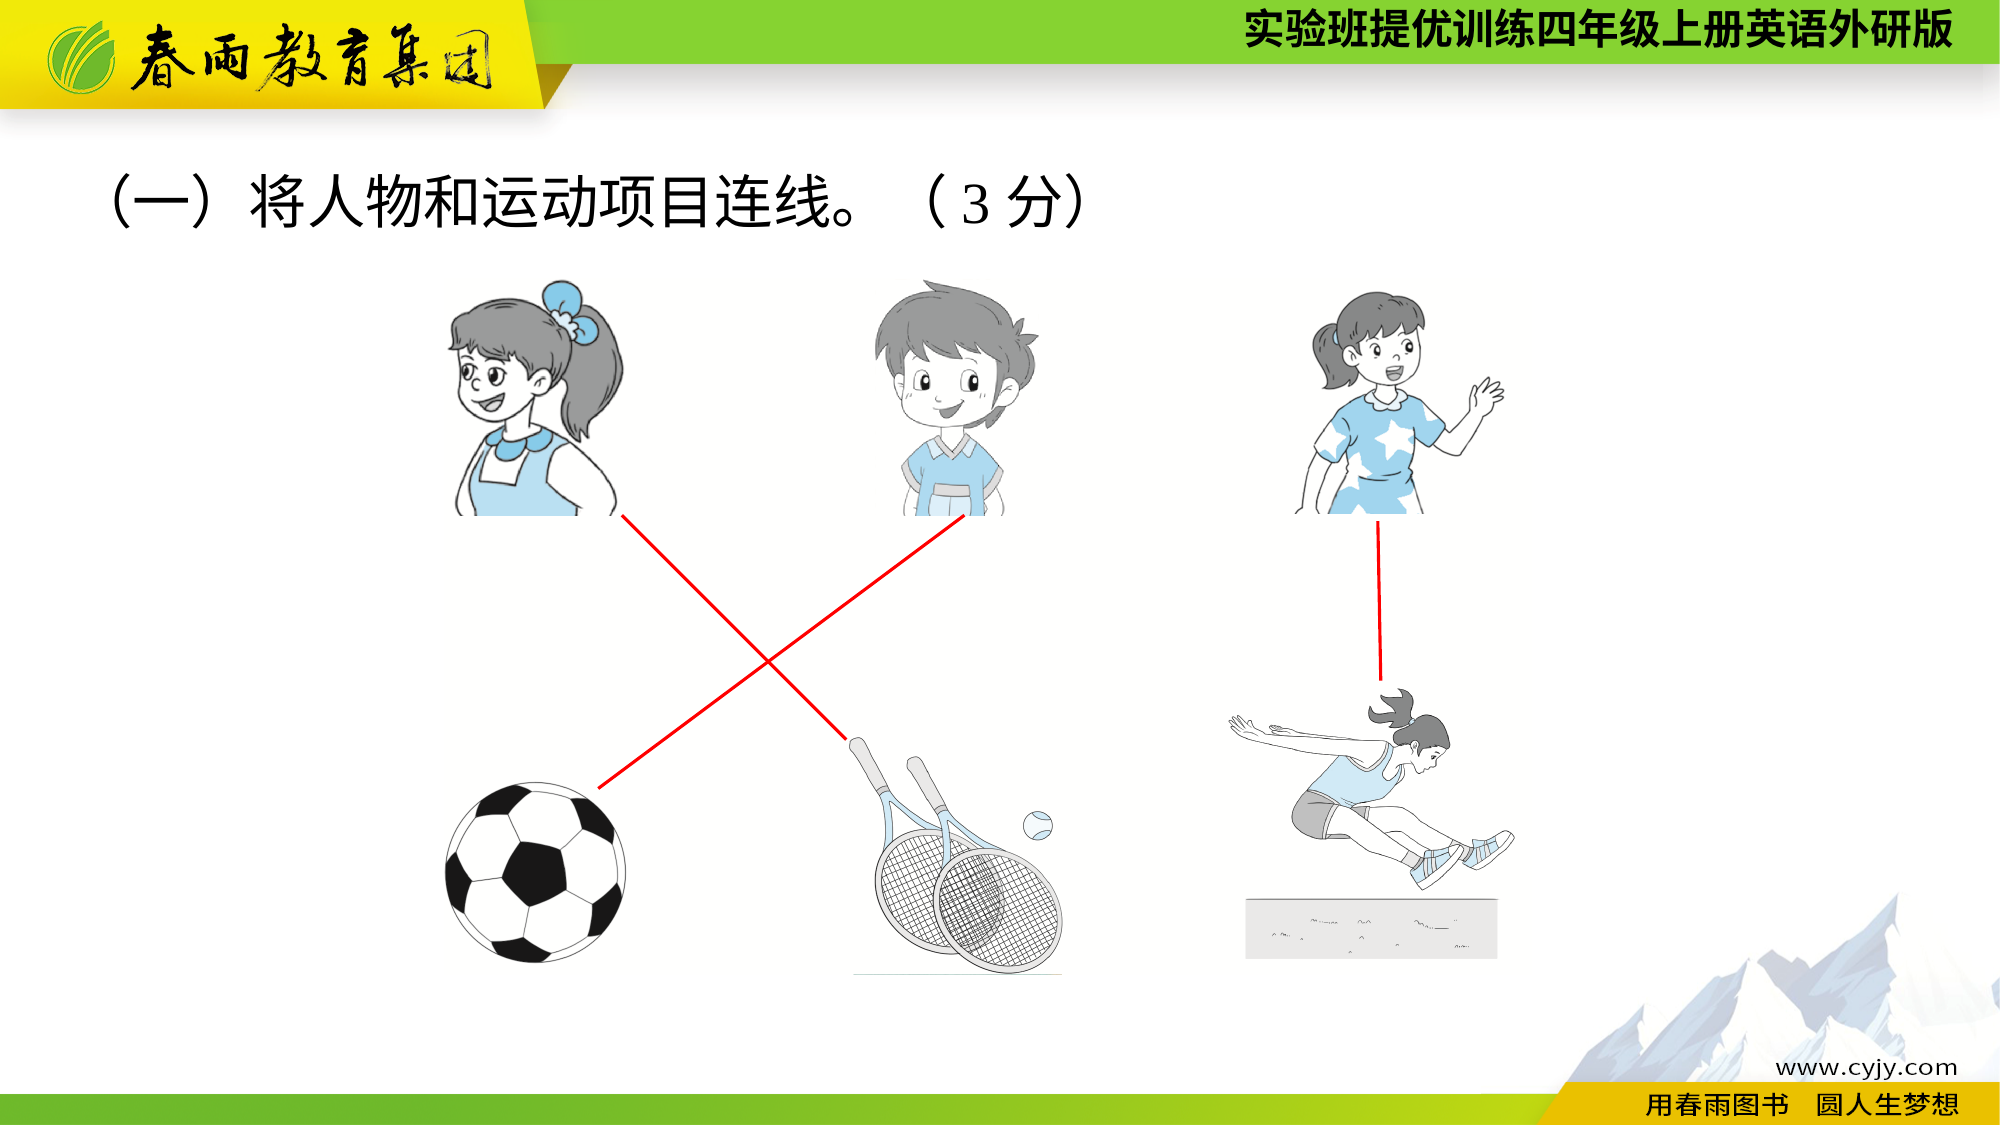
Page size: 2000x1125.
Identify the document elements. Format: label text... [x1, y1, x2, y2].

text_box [1377, 520, 1381, 681]
list （一）将人物和运动项目连线。（3分） [59, 122, 1944, 231]
picture [0, 0, 2000, 1125]
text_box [597, 514, 965, 789]
